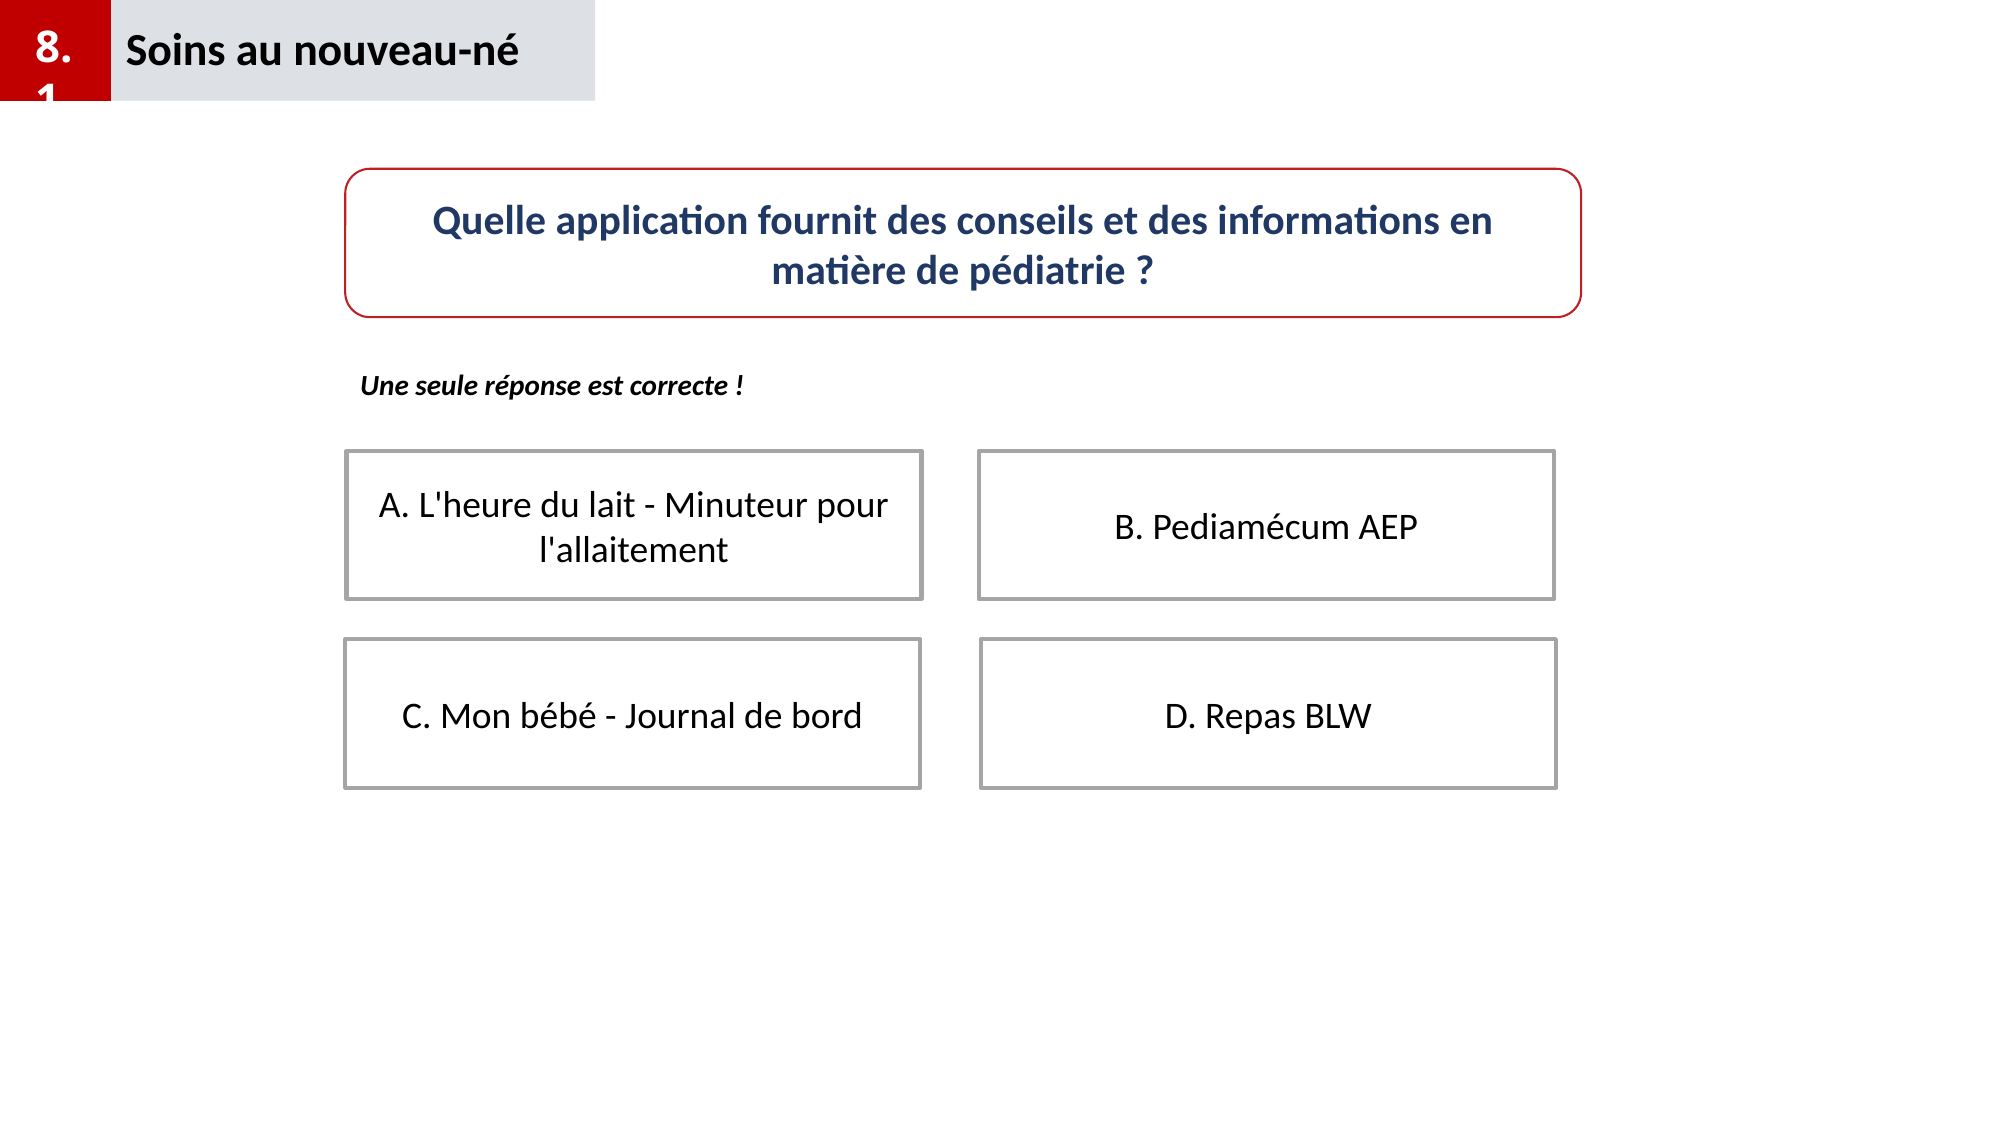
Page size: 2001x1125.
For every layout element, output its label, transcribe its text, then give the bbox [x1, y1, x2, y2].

text_box [0, 0, 111, 101]
text_box D. Repas BLW [979, 637, 1558, 790]
text_box 8.1 [20, 11, 111, 83]
text_box A. L'heure du lait - Minuteur pour l'allaitement [344, 449, 924, 601]
text_box C. Mon bébé - Journal de bord [343, 637, 922, 790]
text_box Quelle application fournit des conseils et des informations en matière de pédiatrie ? [345, 168, 1582, 318]
text_box Soins au nouveau-né [111, 0, 596, 101]
text_box B. Pediamécum AEP [977, 449, 1556, 601]
text_box Une seule réponse est correcte ! [345, 358, 876, 409]
